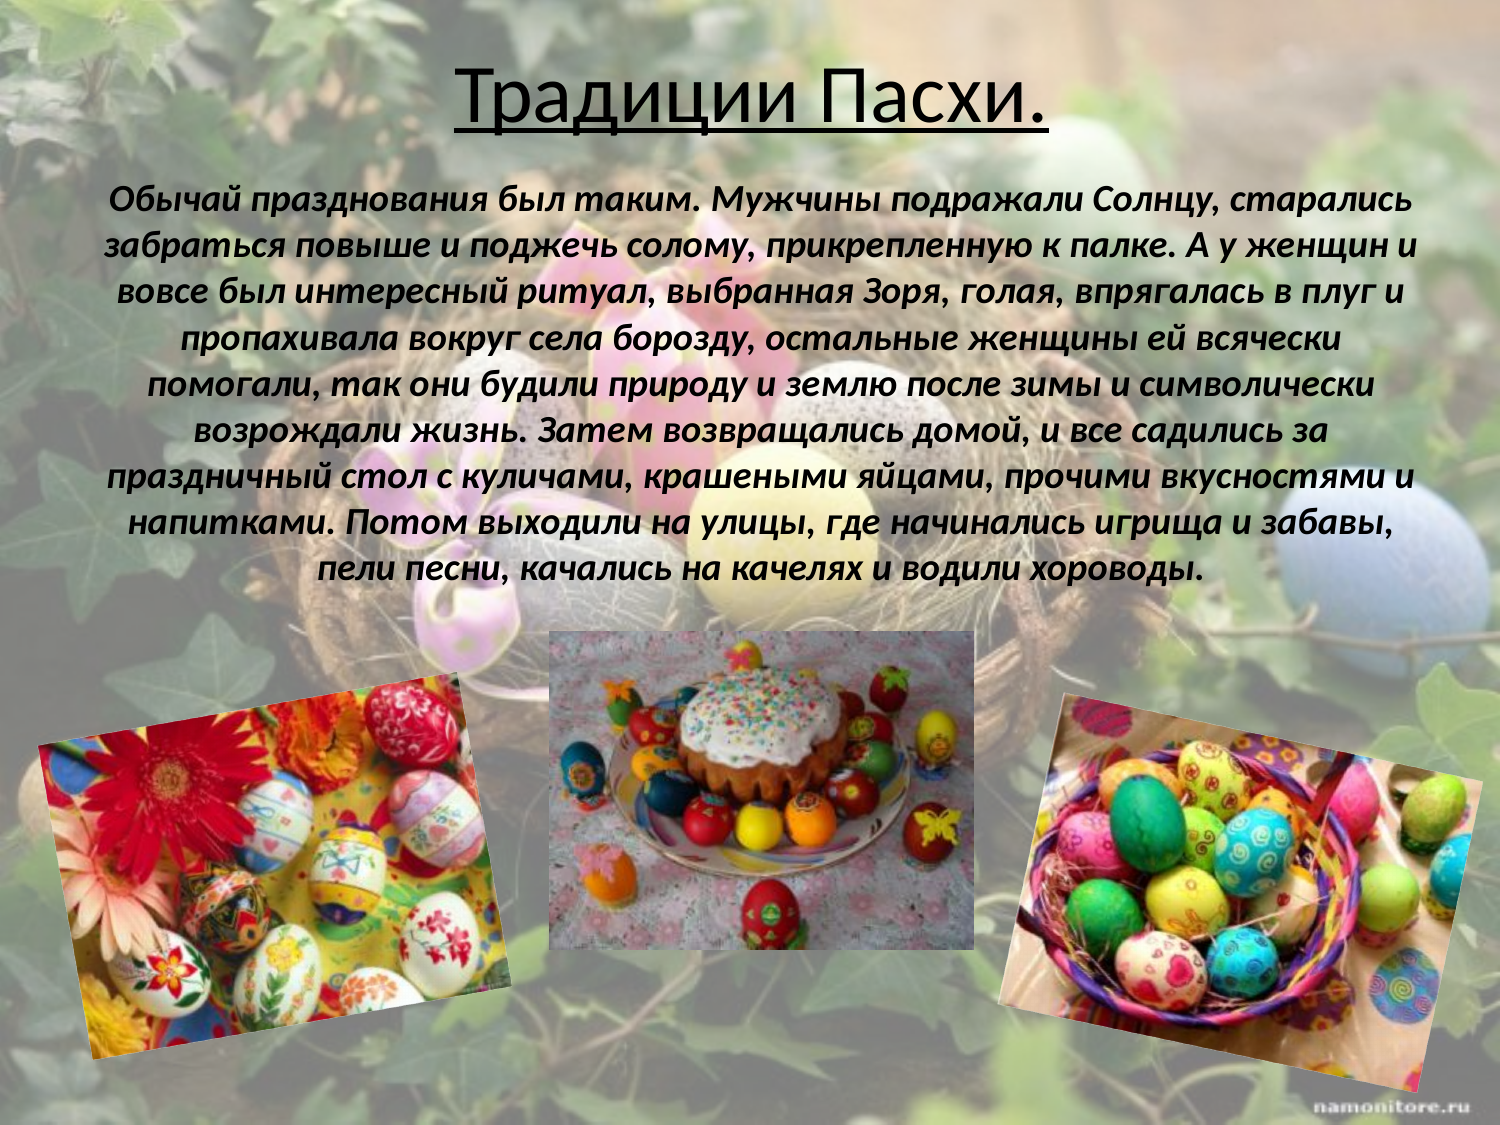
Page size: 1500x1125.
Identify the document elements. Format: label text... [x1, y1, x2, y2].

picture [548, 630, 975, 951]
list Обычай празднования был таким. Мужчины подражали Солнцу, старались забраться повыше и поджечь солому, прикрепленную к палке. А у женщин и вовсе был интересный ритуал, выбранная Зоря, голая, впрягалась в плуг и пропахивала вокруг села борозду, остальные женщины ей всячески помогали, так они будили природу и землю после зимы и символически возрождали жизнь. Затем возвращались домой, и все садились за праздничный стол с куличами, крашеными яйцами, прочими вкусностями и напитками. Потом выходили на улицы, где начинались игрища и забавы, пели песни, качались на качелях и водили хороводы. [86, 165, 1437, 632]
picture [38, 672, 511, 1059]
picture [999, 693, 1482, 1092]
title Традиции Пасхи. [76, 30, 1427, 147]
